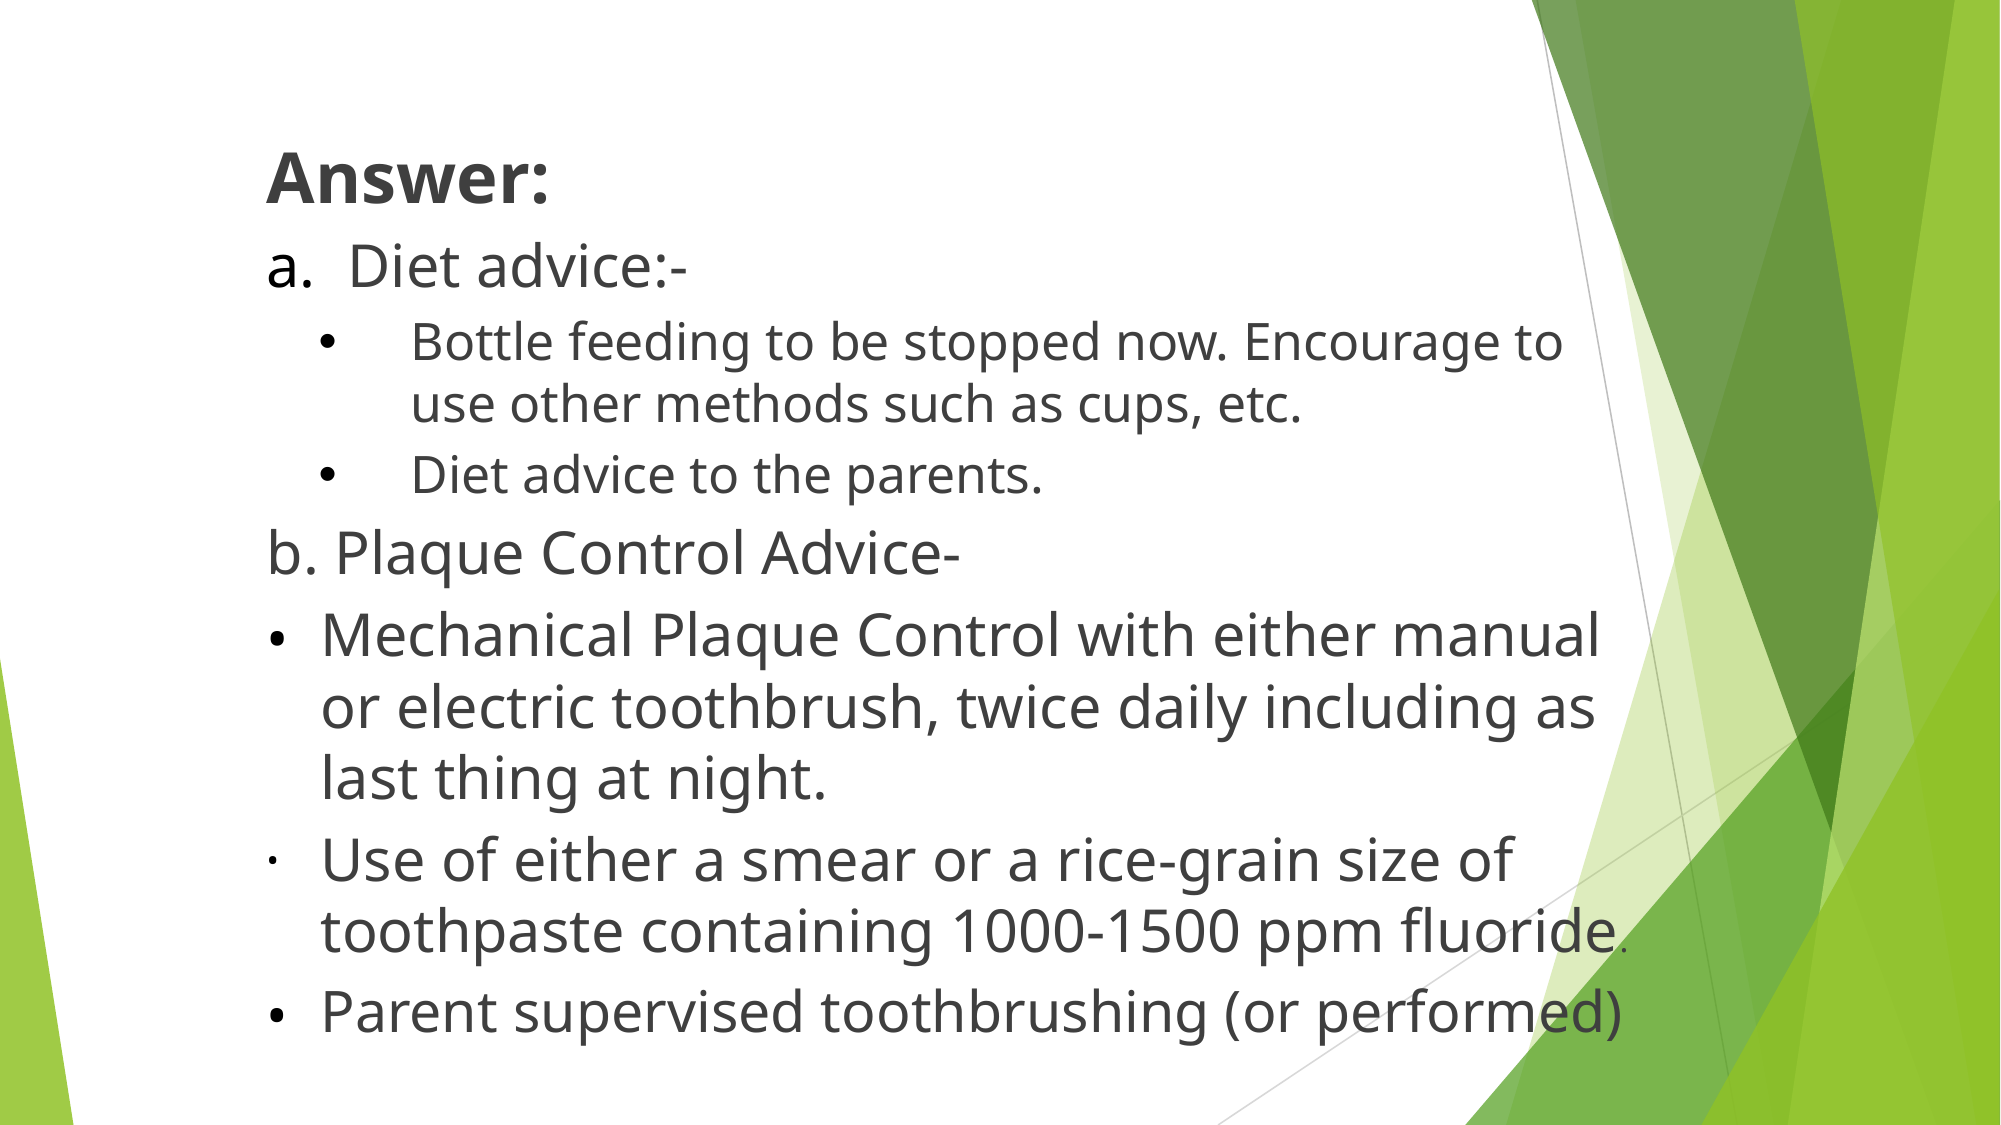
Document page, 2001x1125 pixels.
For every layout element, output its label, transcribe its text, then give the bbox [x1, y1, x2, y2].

list Answer: Diet advice:- Bottle feeding to be stopped now. Encourage to use other methods such as cups, etc. Diet advice to the parents. b. Plaque Control Advice- Mechanical Plaque Control with either manual or electric toothbrush, twice daily including as last thing at night. Use of either a smear or a rice-grain size of toothpaste containing 1000-1500 ppm fluoride. Parent supervised toothbrushing (or performed) [251, 125, 1675, 1070]
